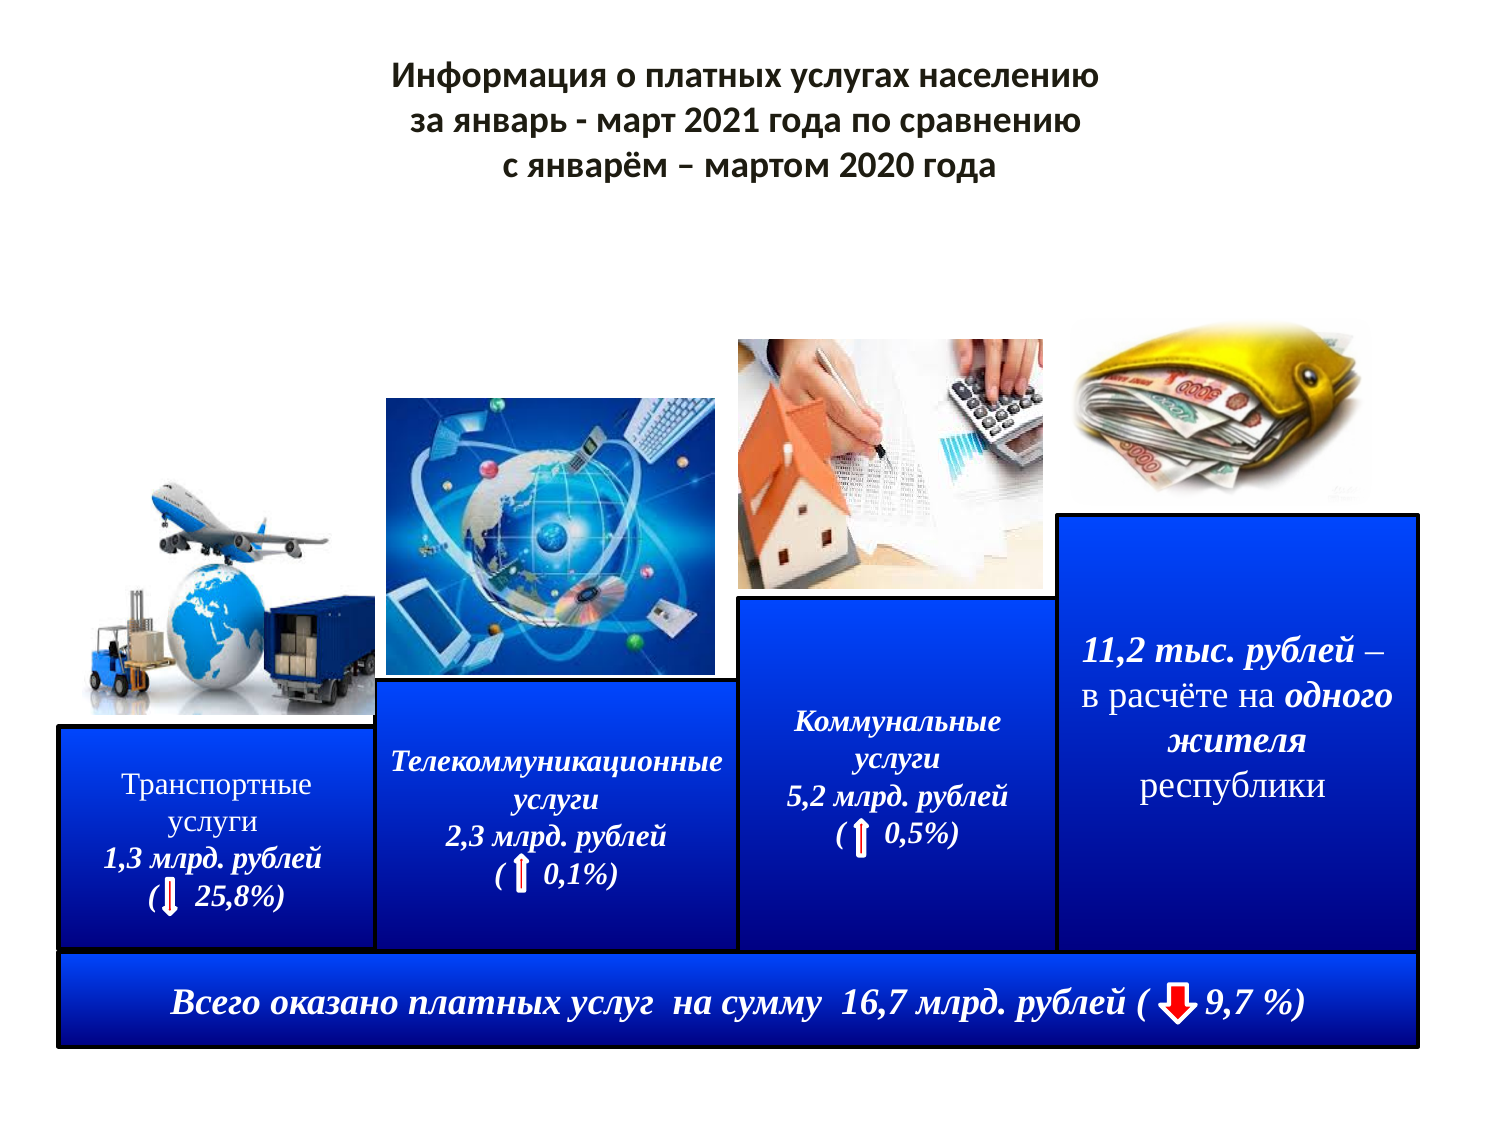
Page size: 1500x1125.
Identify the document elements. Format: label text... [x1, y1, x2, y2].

text_box [513, 853, 530, 893]
text_box [853, 818, 870, 858]
picture [386, 398, 715, 676]
text_box Информация о платных услугах населению за январь - март 2021 года по сравнению с январём – мартом 2020 года [328, 42, 1172, 193]
picture [81, 468, 376, 716]
text_box Телекоммуникационные услуги 2,3 млрд. рублей ( 0,1%) [373, 678, 736, 950]
text_box [162, 876, 178, 917]
text_box 11,2 тыс. рублей – в расчёте на одного жителя республики [1055, 513, 1420, 950]
text_box Коммунальные услуги 5,2 млрд. рублей ( 0,5%) [736, 596, 1055, 950]
picture [738, 339, 1044, 589]
picture [1068, 316, 1373, 507]
text_box Транспортные услуги 1,3 млрд. рублей ( 25,8%) [56, 724, 373, 950]
text_box [1158, 982, 1198, 1025]
text_box Всего оказано платных услуг на сумму 16,7 млрд. рублей ( 9,7 %) [56, 950, 1420, 1049]
